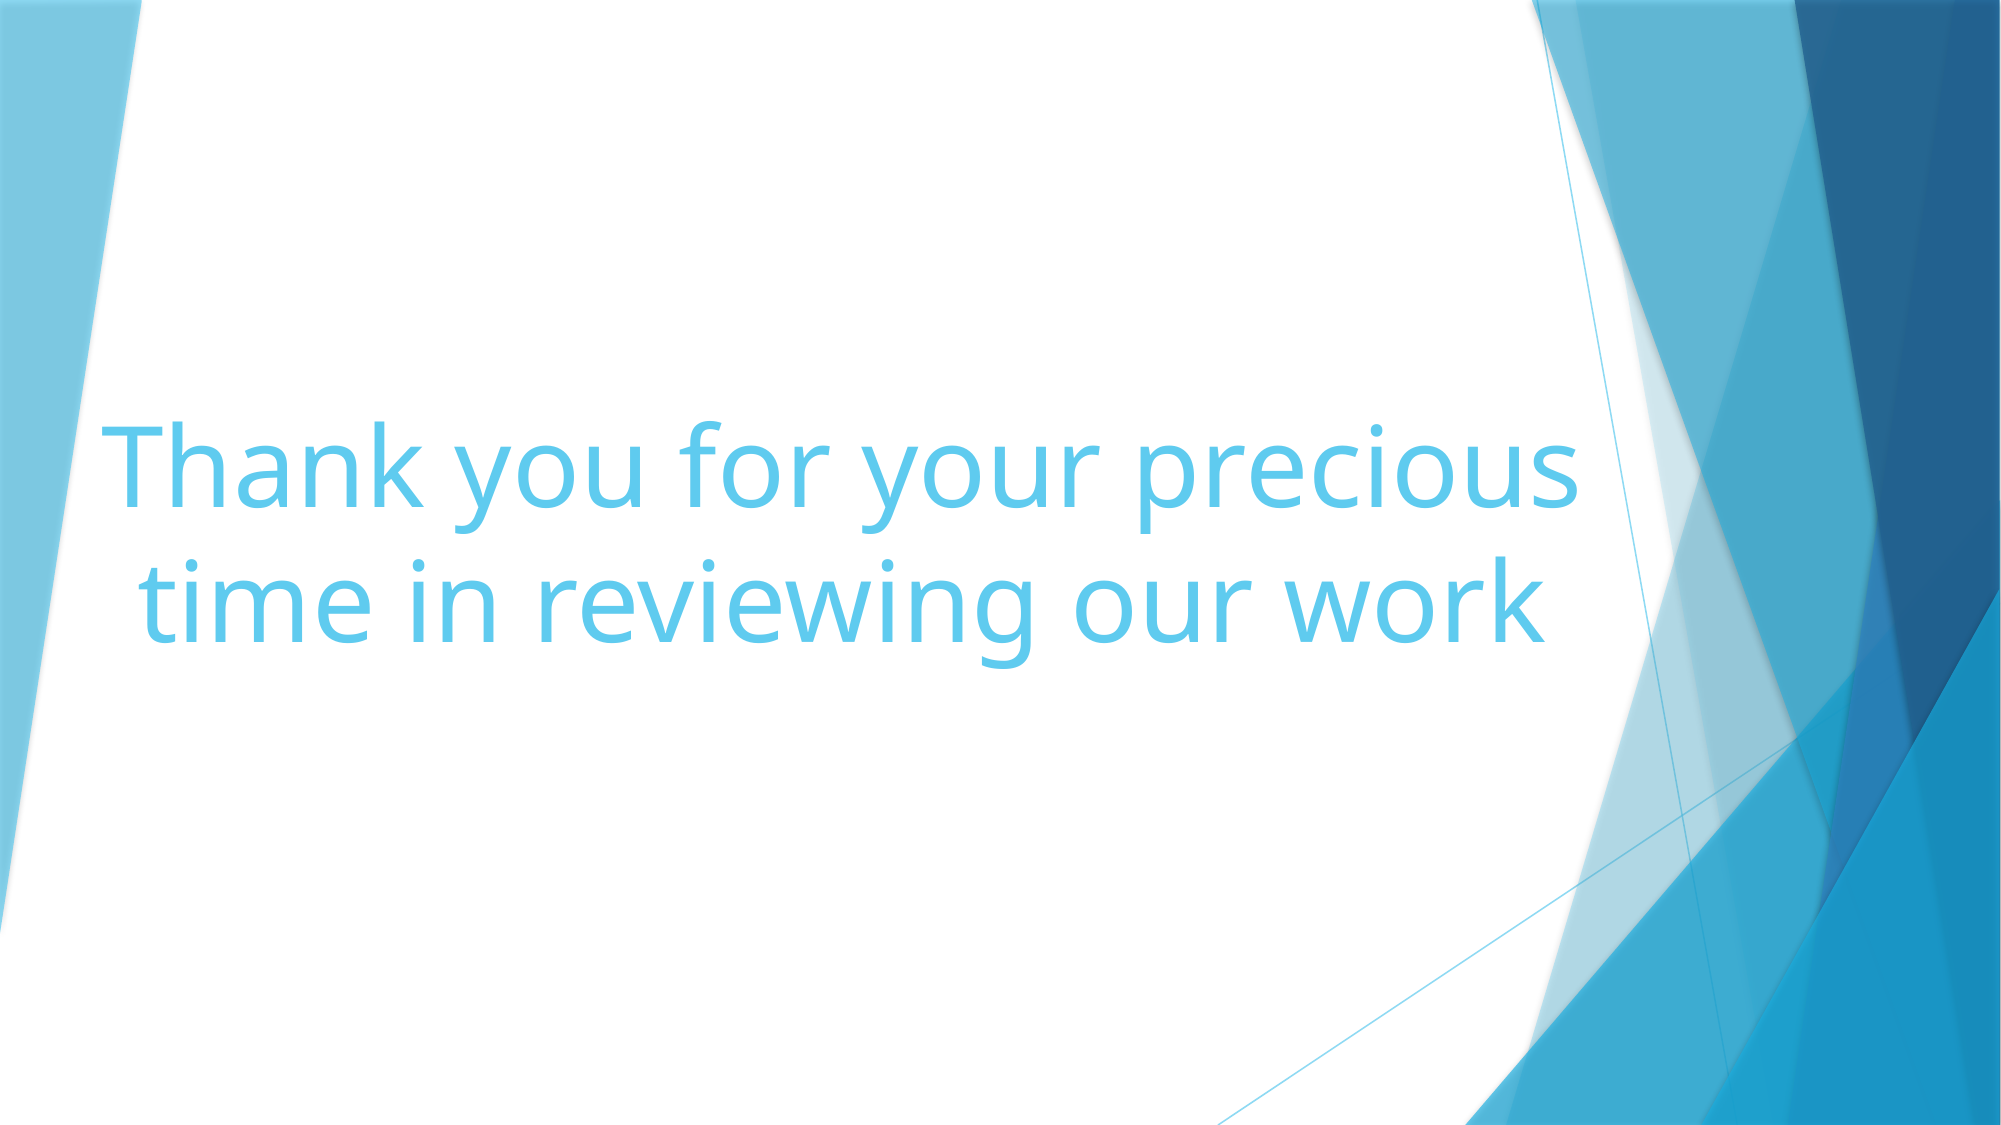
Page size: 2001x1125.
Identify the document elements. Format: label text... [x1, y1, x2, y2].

title Thank you for your precious time in reviewing our work [66, 401, 1618, 672]
